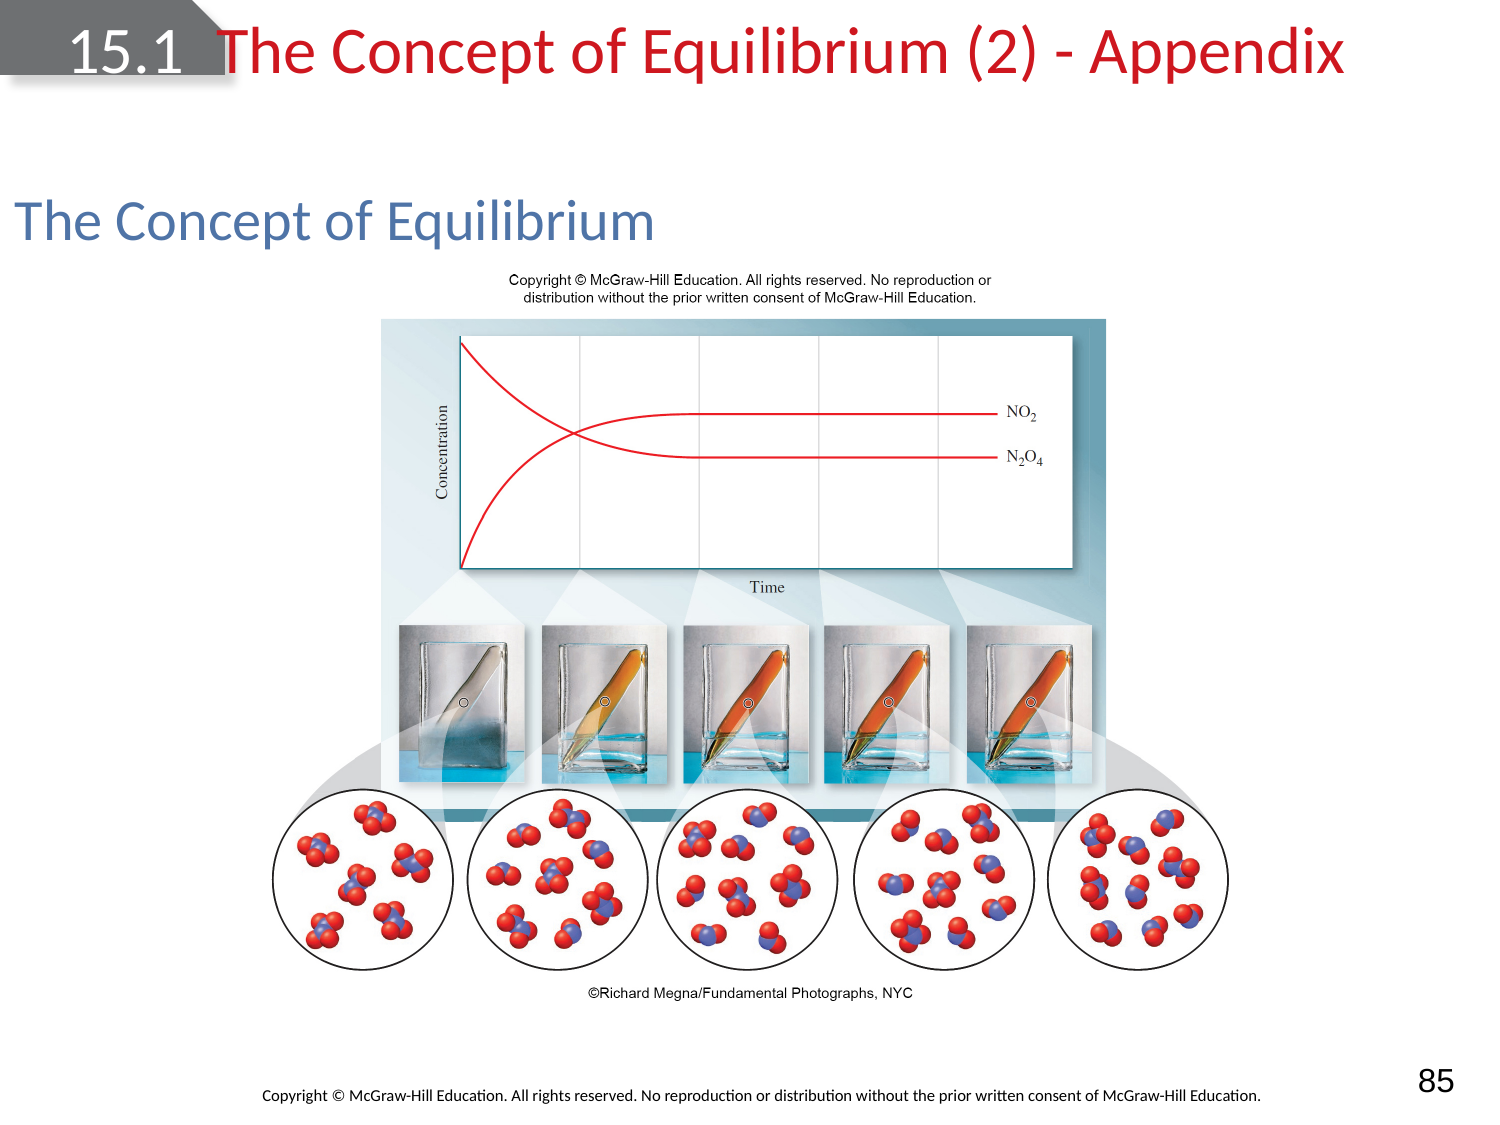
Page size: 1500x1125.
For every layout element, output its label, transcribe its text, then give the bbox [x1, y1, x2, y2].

title 15.1 The Concept of Equilibrium (2) - Appendix [3, 0, 1488, 85]
picture [270, 274, 1229, 1001]
list The Concept of Equilibrium [0, 174, 1497, 250]
